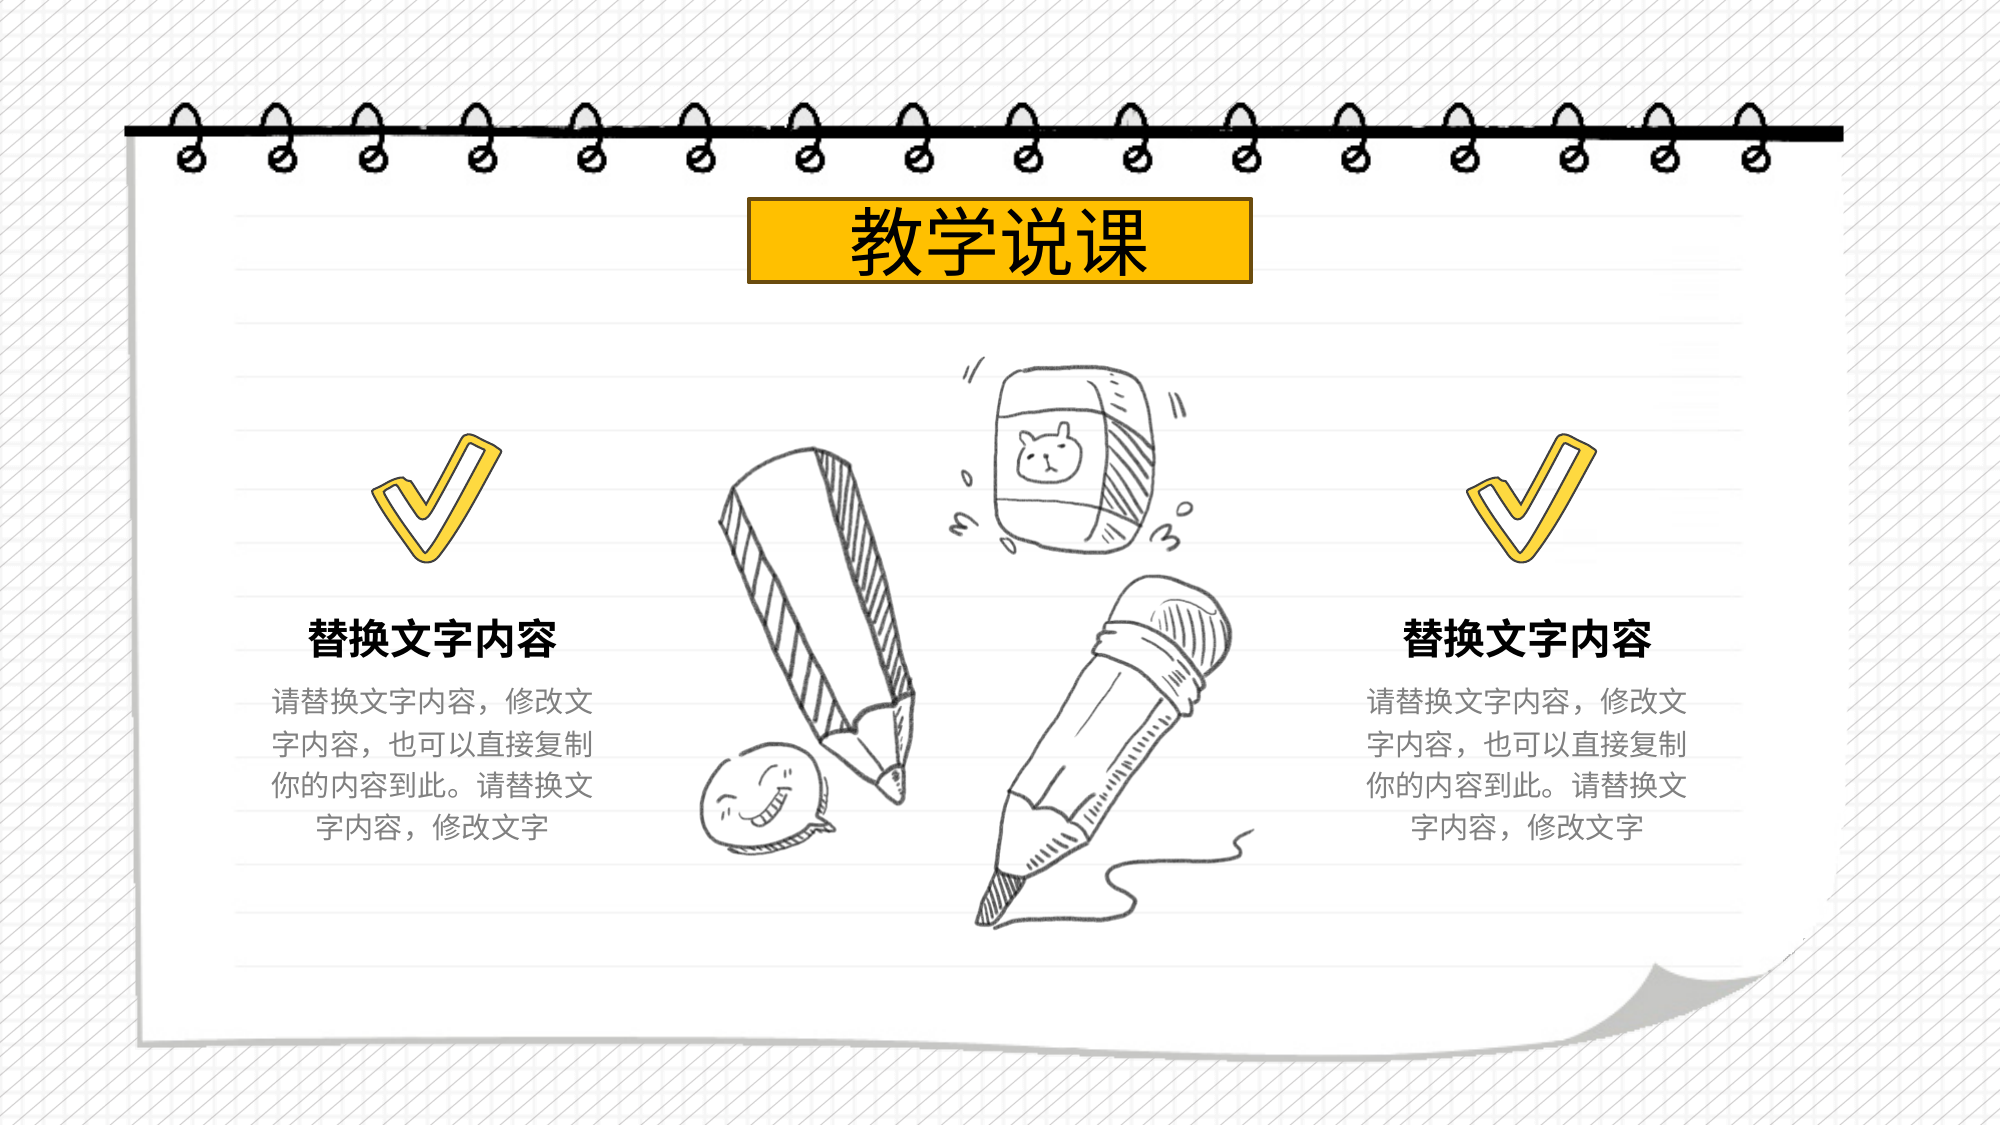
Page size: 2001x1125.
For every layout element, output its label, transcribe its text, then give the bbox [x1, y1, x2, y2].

text_box 替换文字内容 [292, 612, 573, 664]
text_box 请替换文字内容，修改文字内容，也可以直接复制你的内容到此。请替换文字内容，修改文字 [1362, 676, 1694, 845]
picture [0, 0, 2000, 1125]
text_box 请替换文字内容，修改文字内容，也可以直接复制你的内容到此。请替换文字内容，修改文字 [266, 676, 599, 845]
text_box 替换文字内容 [1387, 612, 1668, 664]
text_box [1467, 434, 1597, 563]
text_box 教学说课 [748, 199, 1252, 283]
text_box [372, 434, 502, 563]
